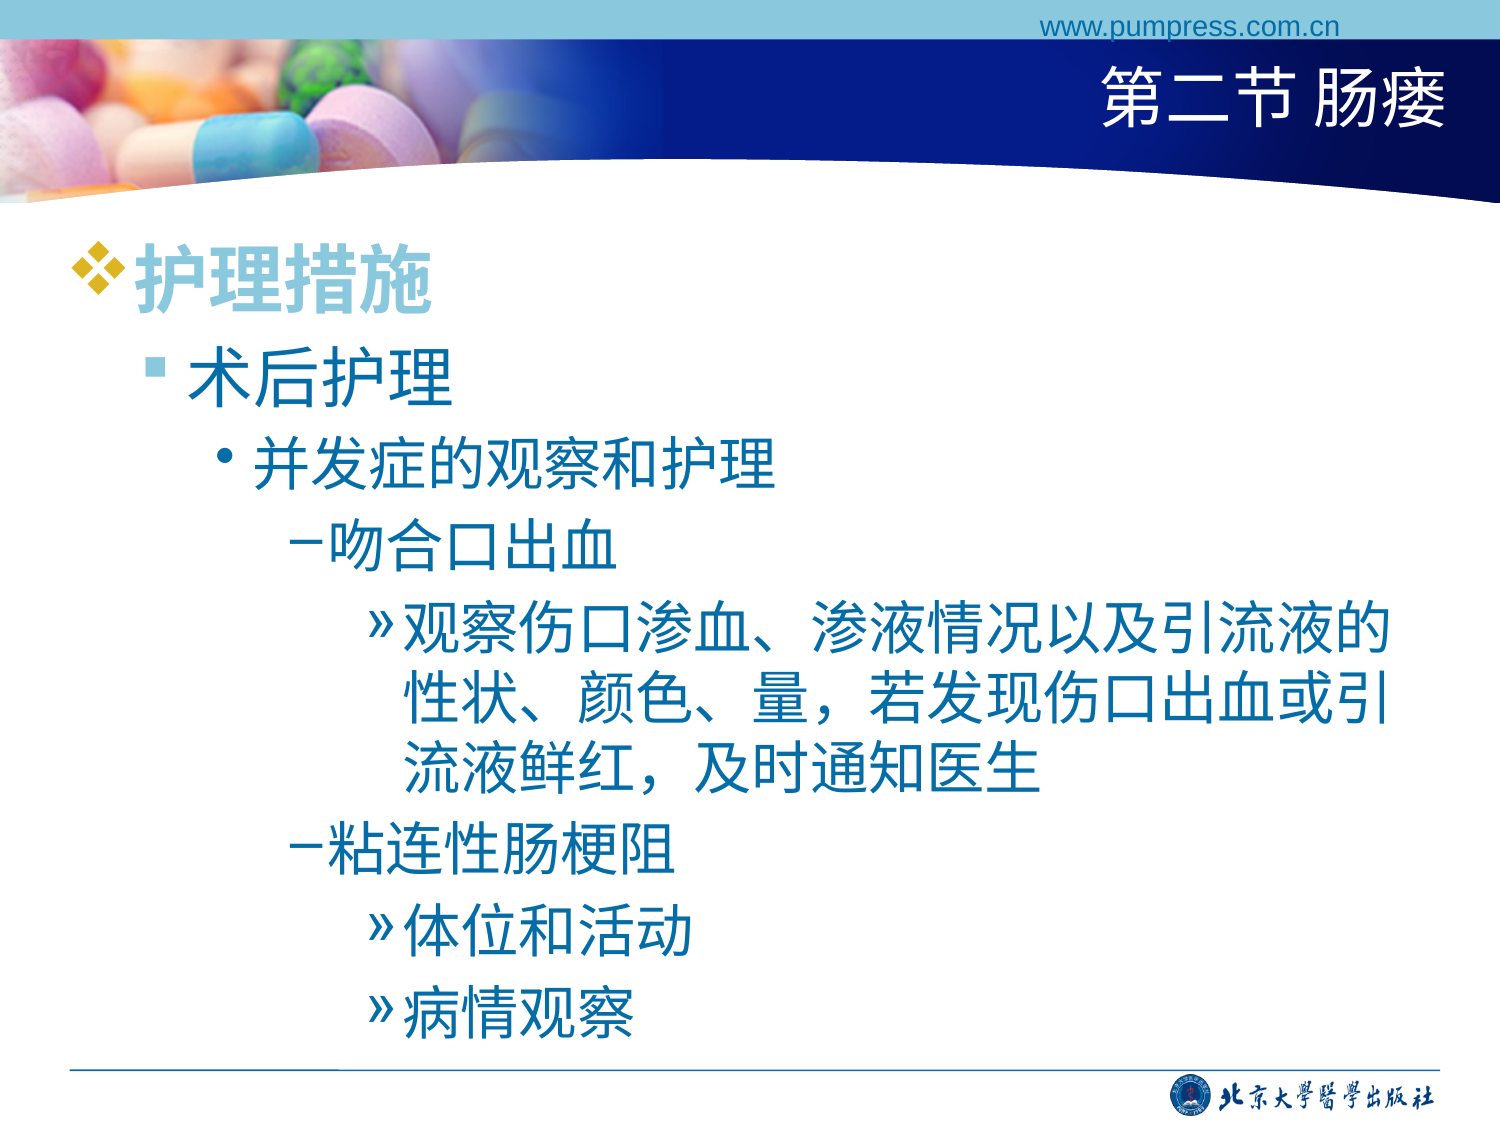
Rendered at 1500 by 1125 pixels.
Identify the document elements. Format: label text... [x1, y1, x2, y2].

picture [0, 40, 1500, 203]
title 第二节 肠瘘 [137, 49, 1463, 143]
slide_number www.pumpress.com.cn [1025, 0, 1463, 38]
list 护理措施 术后护理 并发症的观察和护理 吻合口出血 观察伤口渗血、渗液情况以及引流液的性状、颜色、量，若发现伤口出血或引流液鲜红，及时通知医生 粘连性肠梗阻 体位和活动 病情观察 [49, 224, 1463, 1026]
picture [1170, 1074, 1436, 1118]
